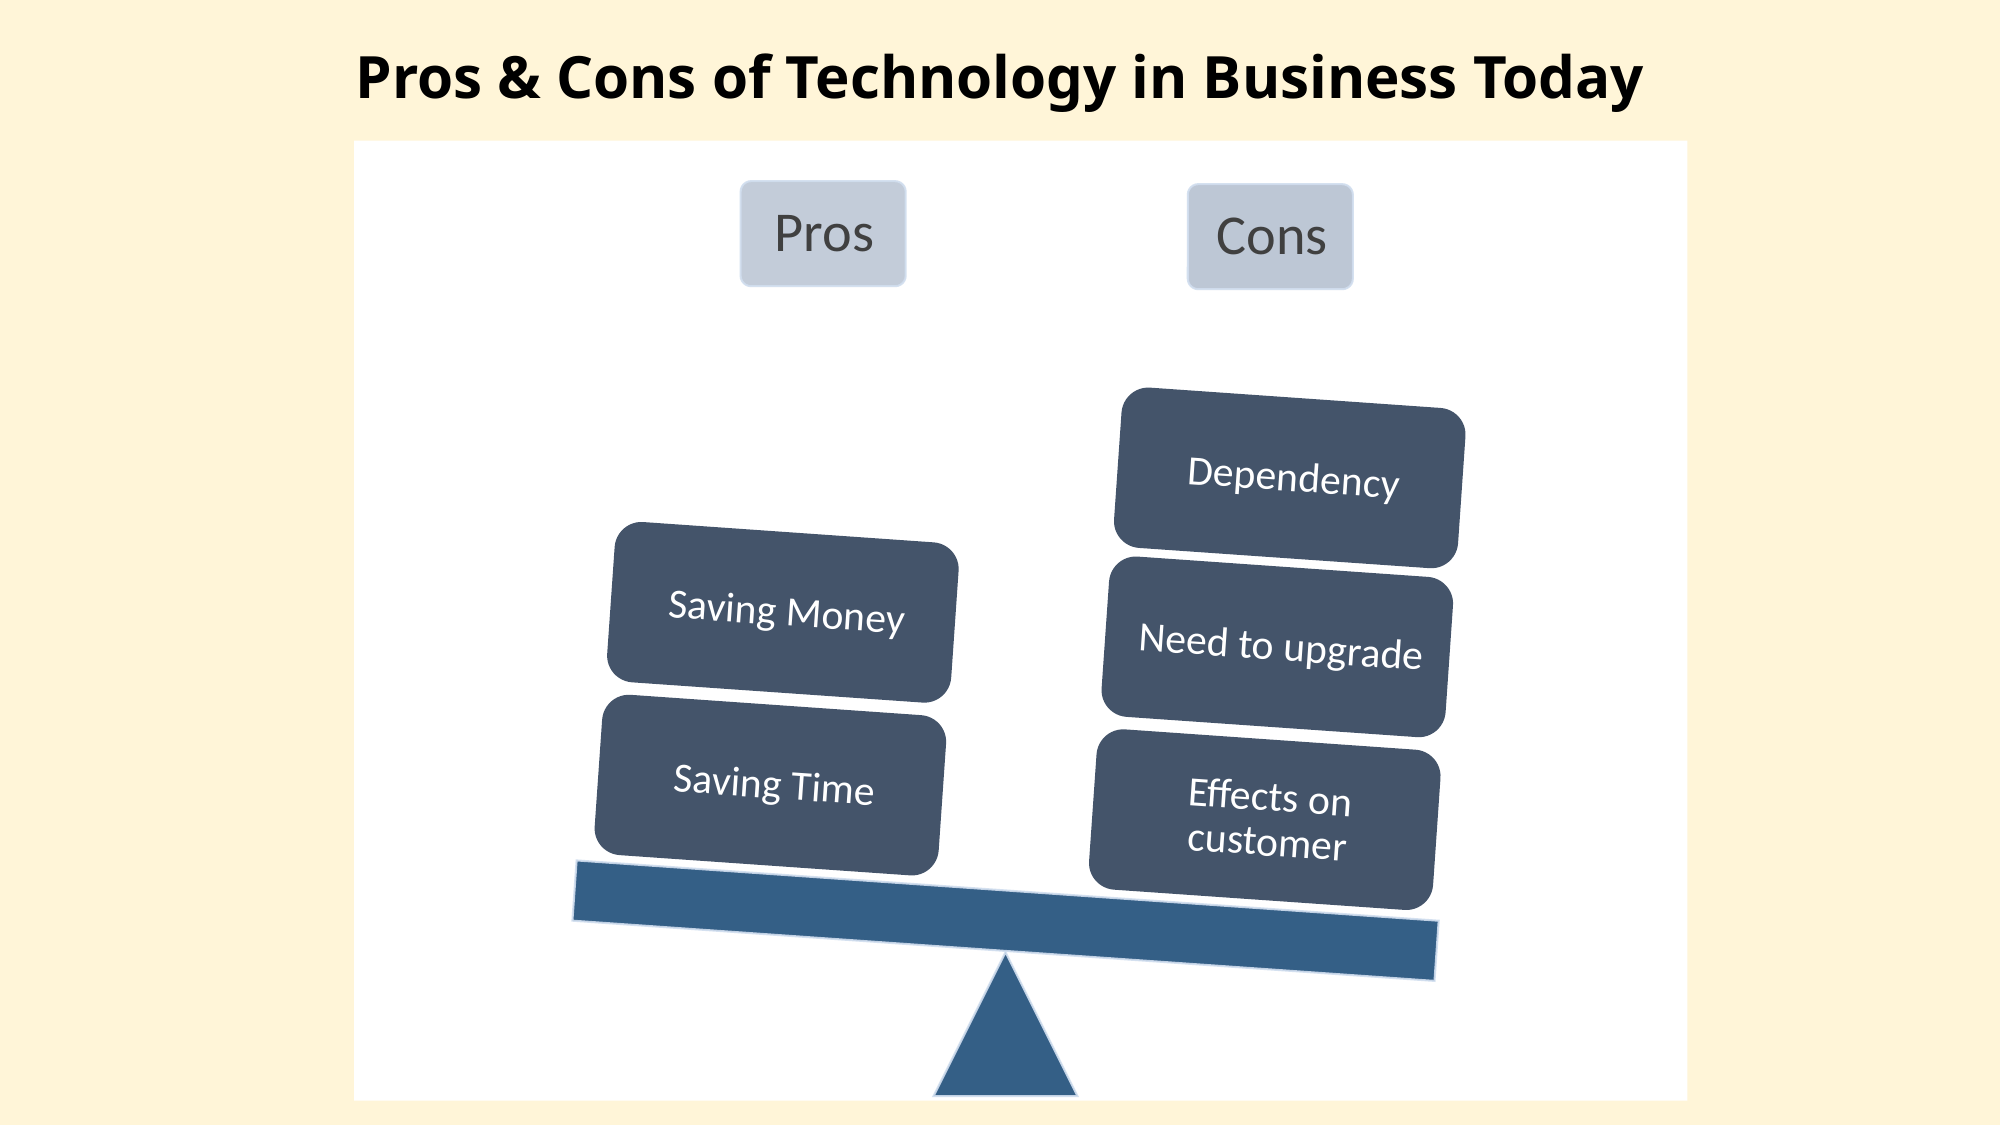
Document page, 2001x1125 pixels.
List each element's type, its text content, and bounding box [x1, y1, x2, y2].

title Pros & Cons of Technology in Business Today [0, 0, 2000, 160]
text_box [354, 140, 1688, 1101]
